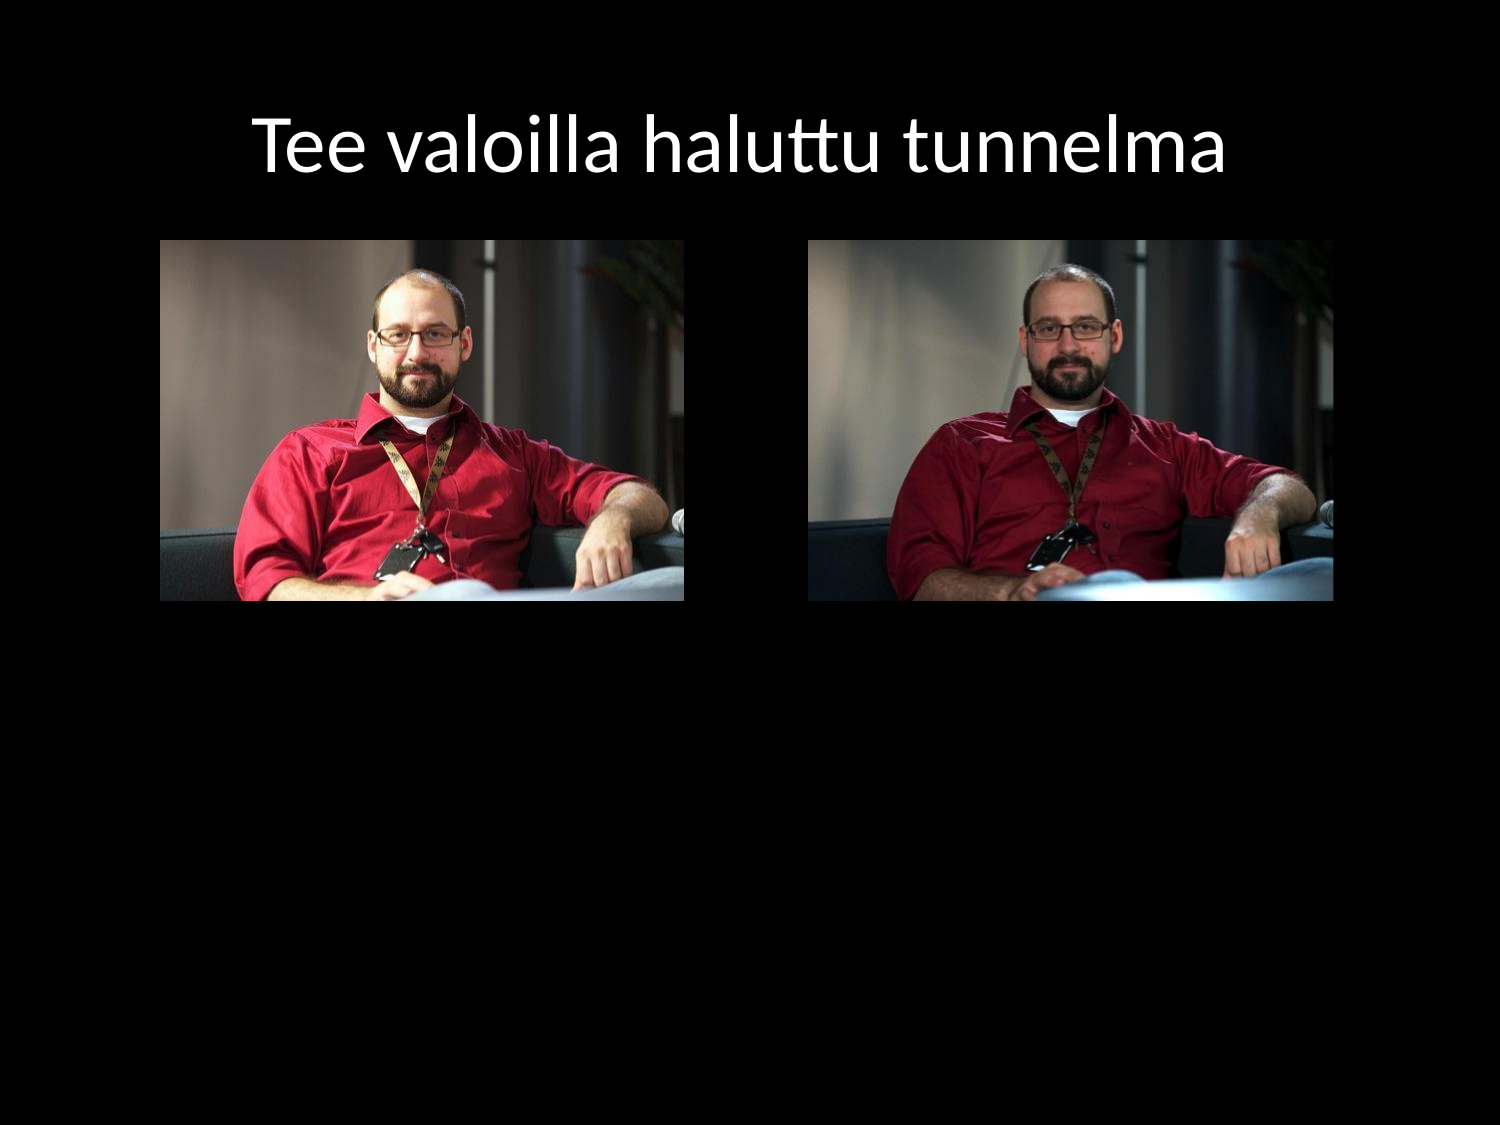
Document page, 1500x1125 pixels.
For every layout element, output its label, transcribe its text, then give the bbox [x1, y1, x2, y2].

text_box [160, 240, 684, 601]
text_box [808, 240, 1334, 601]
title Tee valoilla haluttu tunnelma [75, 45, 1425, 233]
